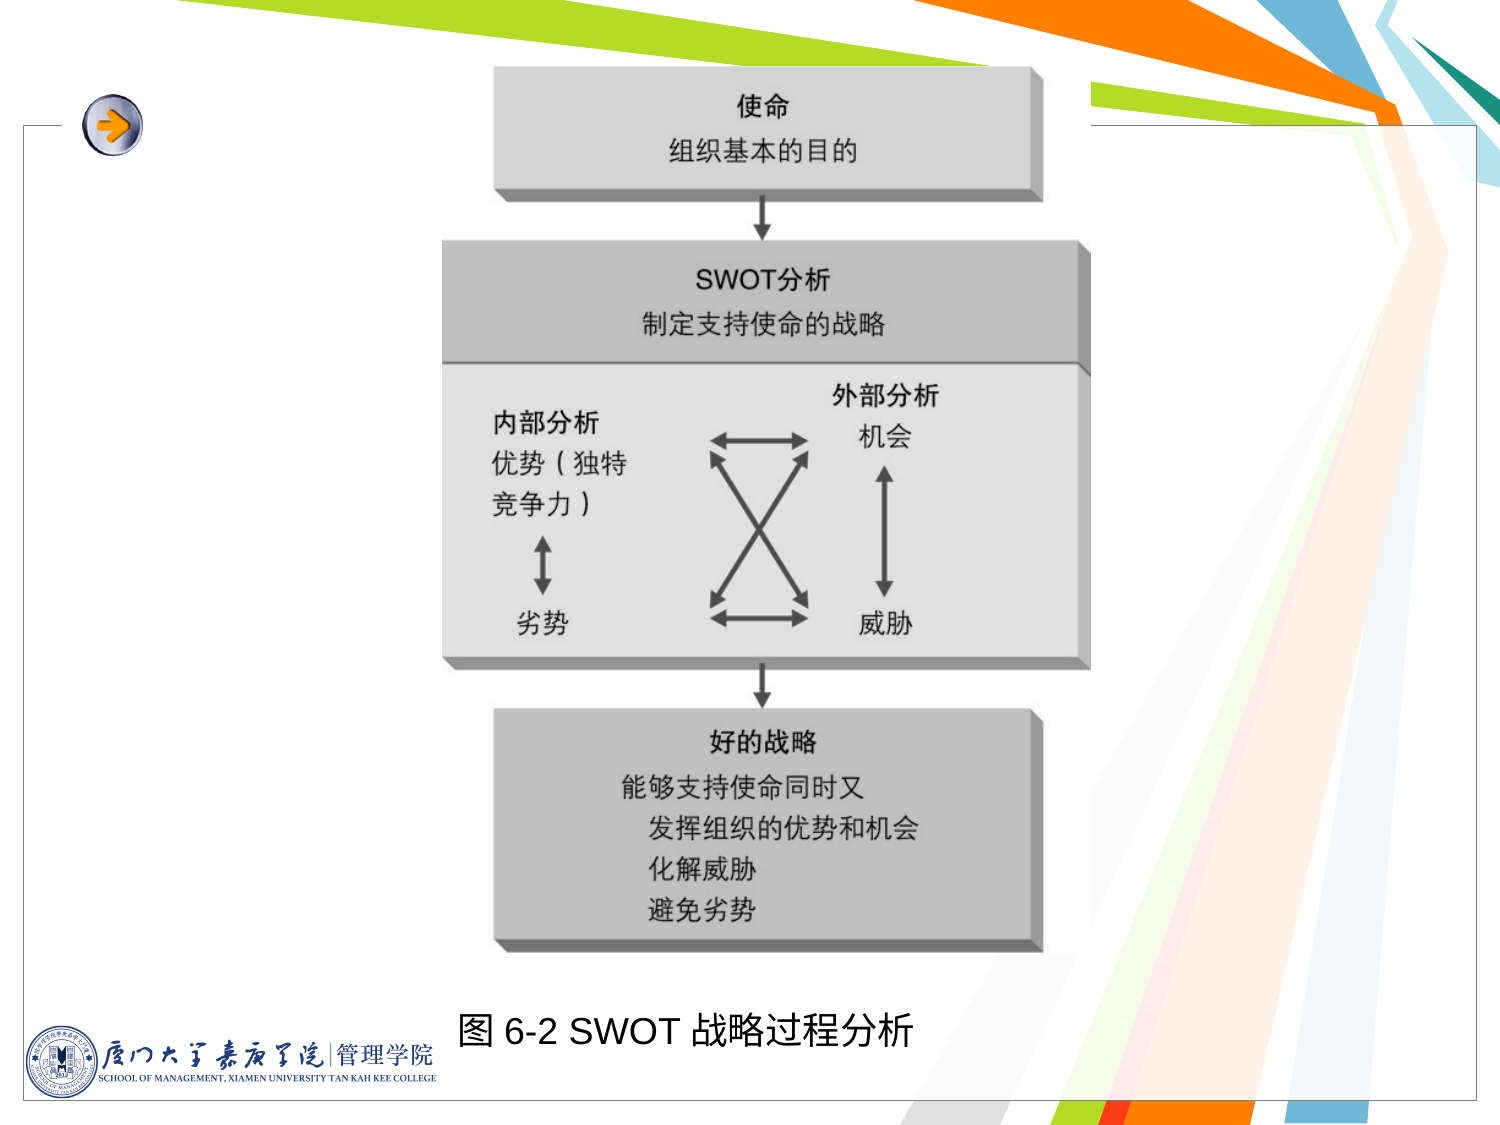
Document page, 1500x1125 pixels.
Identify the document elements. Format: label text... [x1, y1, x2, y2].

text_box 图6-2 SWOT战略过程分析 [442, 999, 1081, 1060]
picture [24, 1024, 438, 1100]
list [442, 66, 1091, 953]
picture [82, 94, 143, 156]
